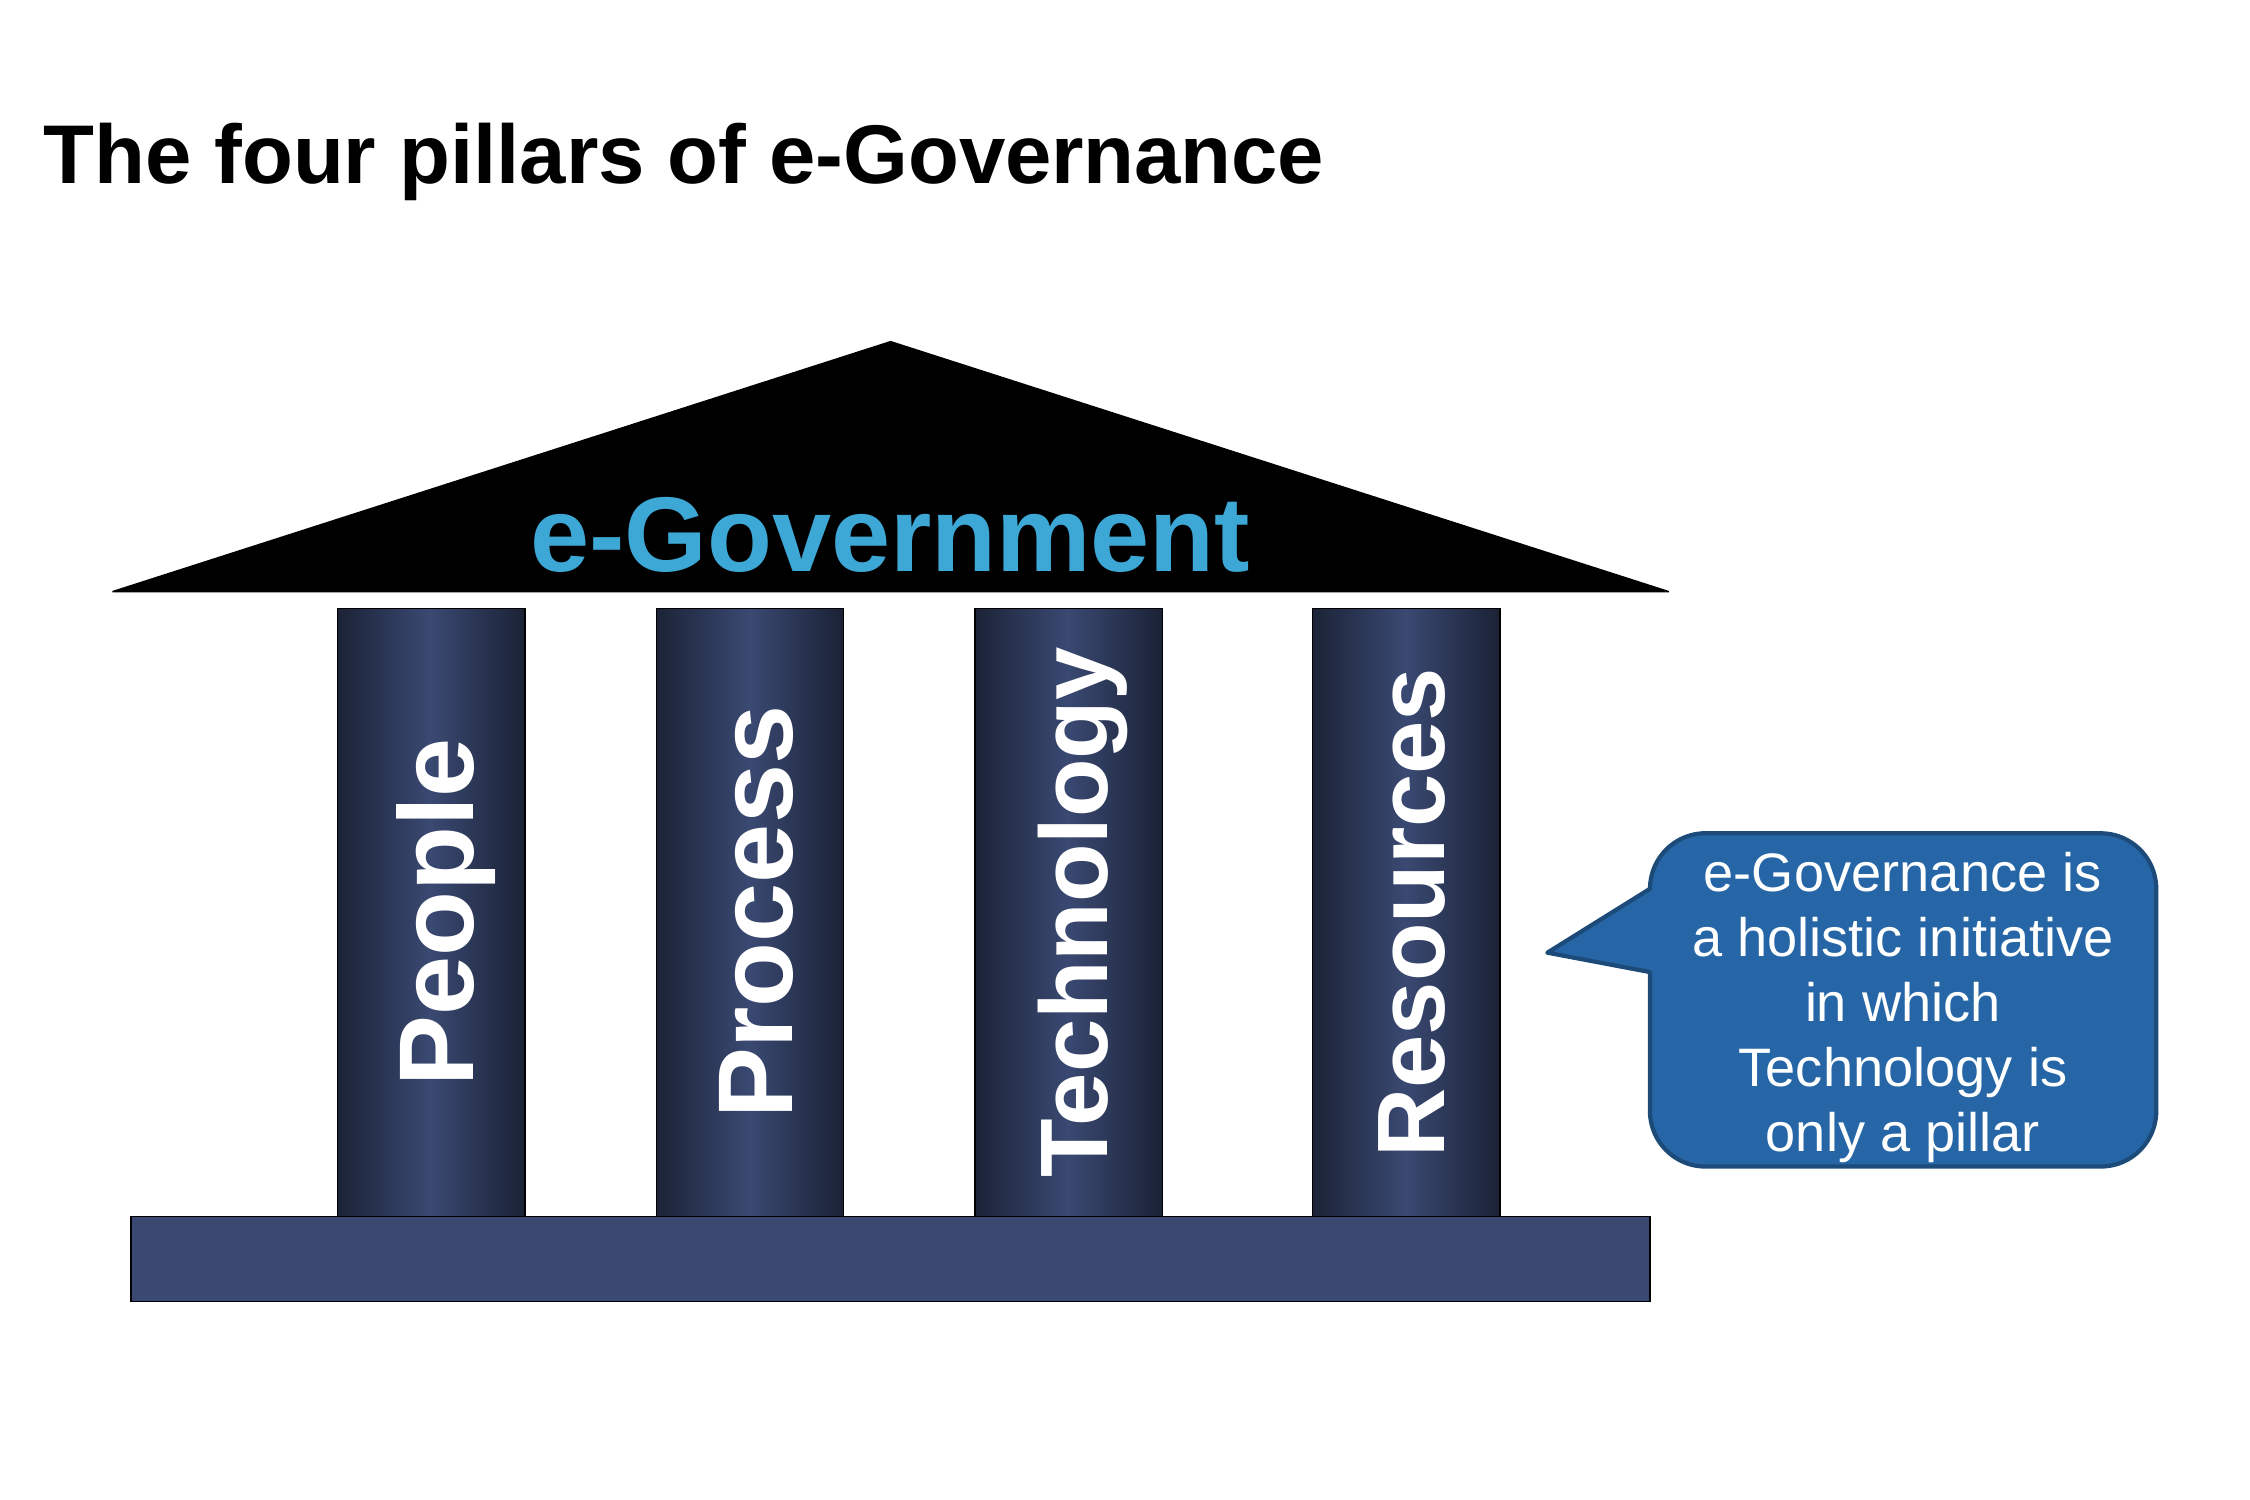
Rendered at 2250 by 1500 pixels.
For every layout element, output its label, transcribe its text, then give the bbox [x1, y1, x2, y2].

text_box e-Government [112, 341, 1669, 592]
text_box Resources [1312, 608, 1500, 1216]
text_box Technology [975, 608, 1163, 1216]
text_box People [337, 608, 525, 1216]
text_box [131, 1216, 1650, 1302]
title The four pillars of e-Governance [44, 99, 2211, 266]
text_box e-Governance is a holistic initiative in which Technology is only a pillar [1545, 831, 2159, 1169]
text_box Process [656, 608, 844, 1216]
